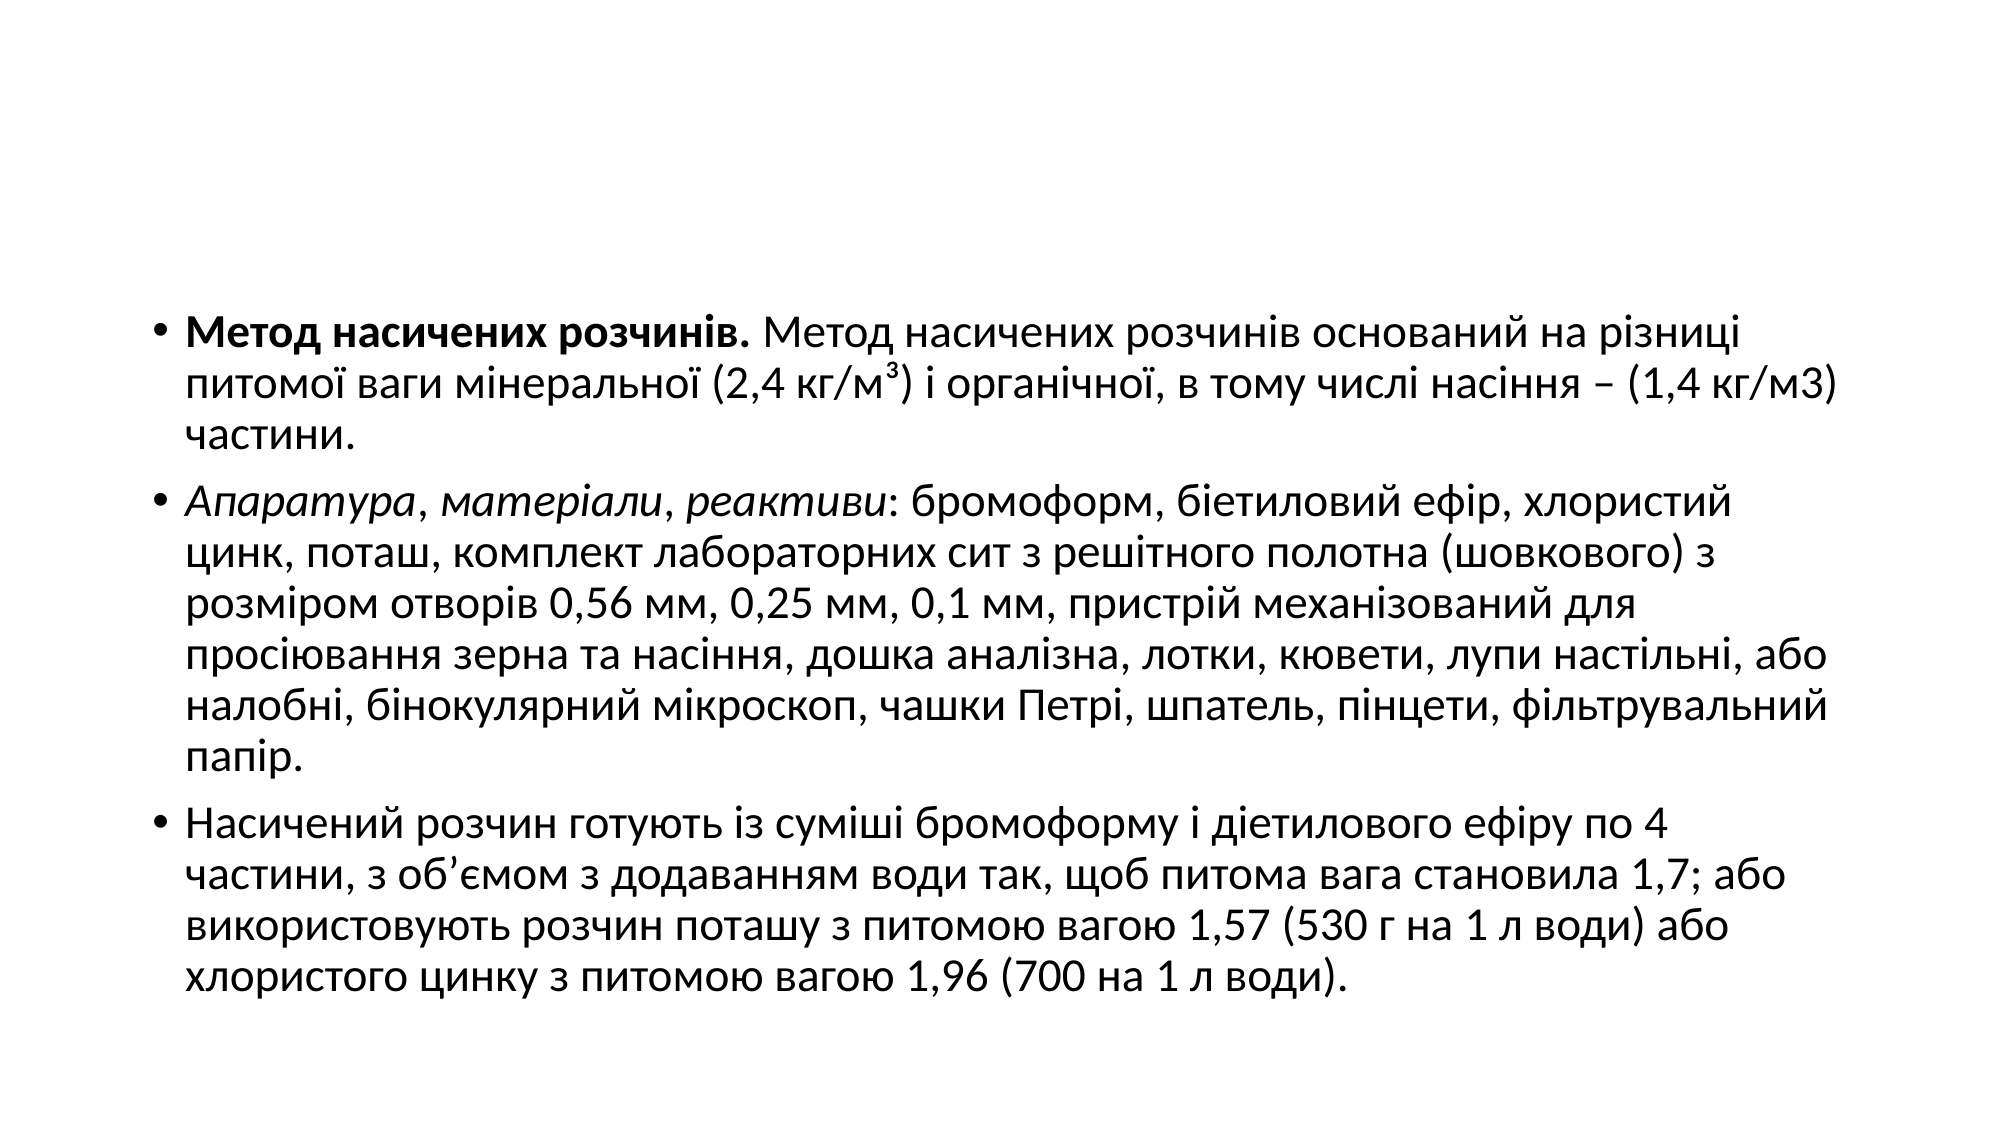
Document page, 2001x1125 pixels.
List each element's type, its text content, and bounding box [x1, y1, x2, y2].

list Метод насичених розчинів. Метод насичених розчинів оснований на різниці питомої ваги мінеральної (2,4 кг/м³) і органічної, в тому числі насіння – (1,4 кг/м3) частини. Апаратура, матеріали, реактиви: бромоформ, біетиловий ефір, хлористий цинк, поташ, комплект лабораторних сит з решітного полотна (шовкового) з розміром отворів 0,56 мм, 0,25 мм, 0,1 мм, пристрій механізований для просіювання зерна та насіння, дошка аналізна, лотки, кювети, лупи настільні, або налобні, бінокулярний мікроскоп, чашки Петрі, шпатель, пінцети, фільтрувальний папір. Насичений розчин готують із суміші бромоформу і діетилового ефіру по 4 частини, з об’ємом з додаванням води так, щоб питома вага становила 1,7; або використовують розчин поташу з питомою вагою 1,57 (530 г на 1 л води) або хлористого цинку з питомою вагою 1,96 (700 на 1 л води). [137, 299, 1863, 1014]
